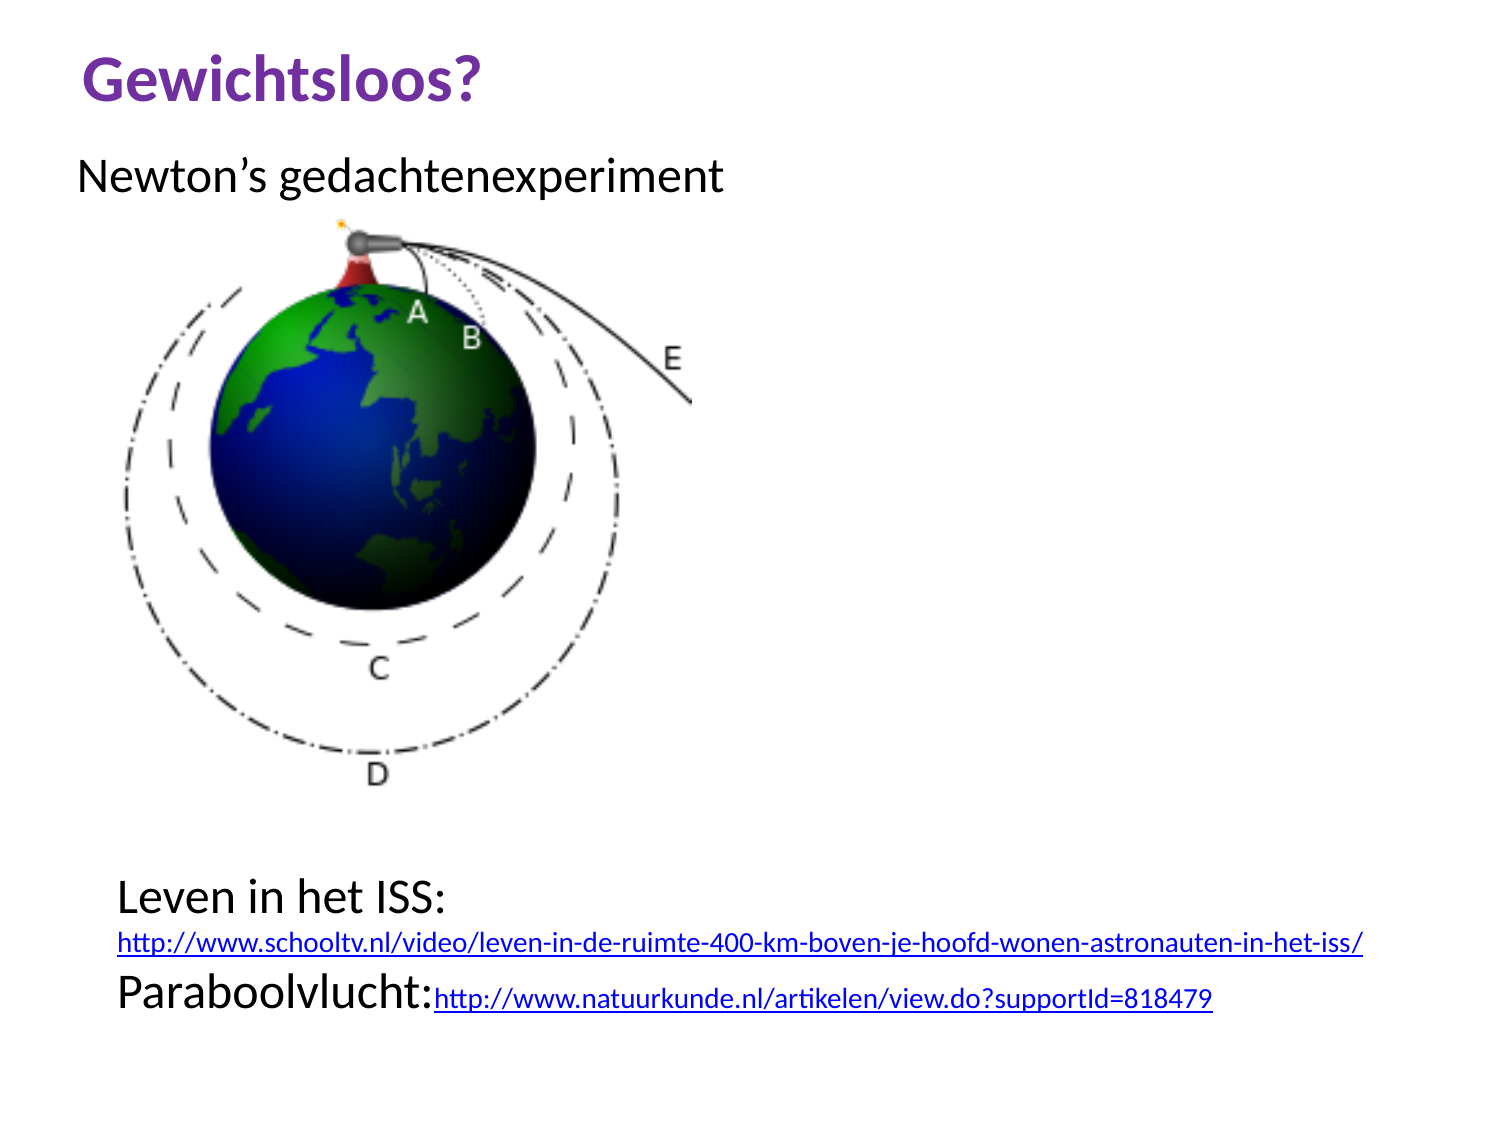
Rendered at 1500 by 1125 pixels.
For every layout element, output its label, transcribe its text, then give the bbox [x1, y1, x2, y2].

picture [72, 192, 692, 812]
text_box Newton’s gedachtenexperiment [62, 135, 740, 211]
title Gewichtsloos? [67, 26, 1466, 125]
text_box Leven in het ISS: http://www.schooltv.nl/video/leven-in-de-ruimte-400-km-boven-je-hoofd-wonen-astronauten-in-het-iss/ Paraboolvlucht:http://www.natuurkunde.nl/artikelen/view.do?supportId=818479 [102, 856, 1441, 1026]
